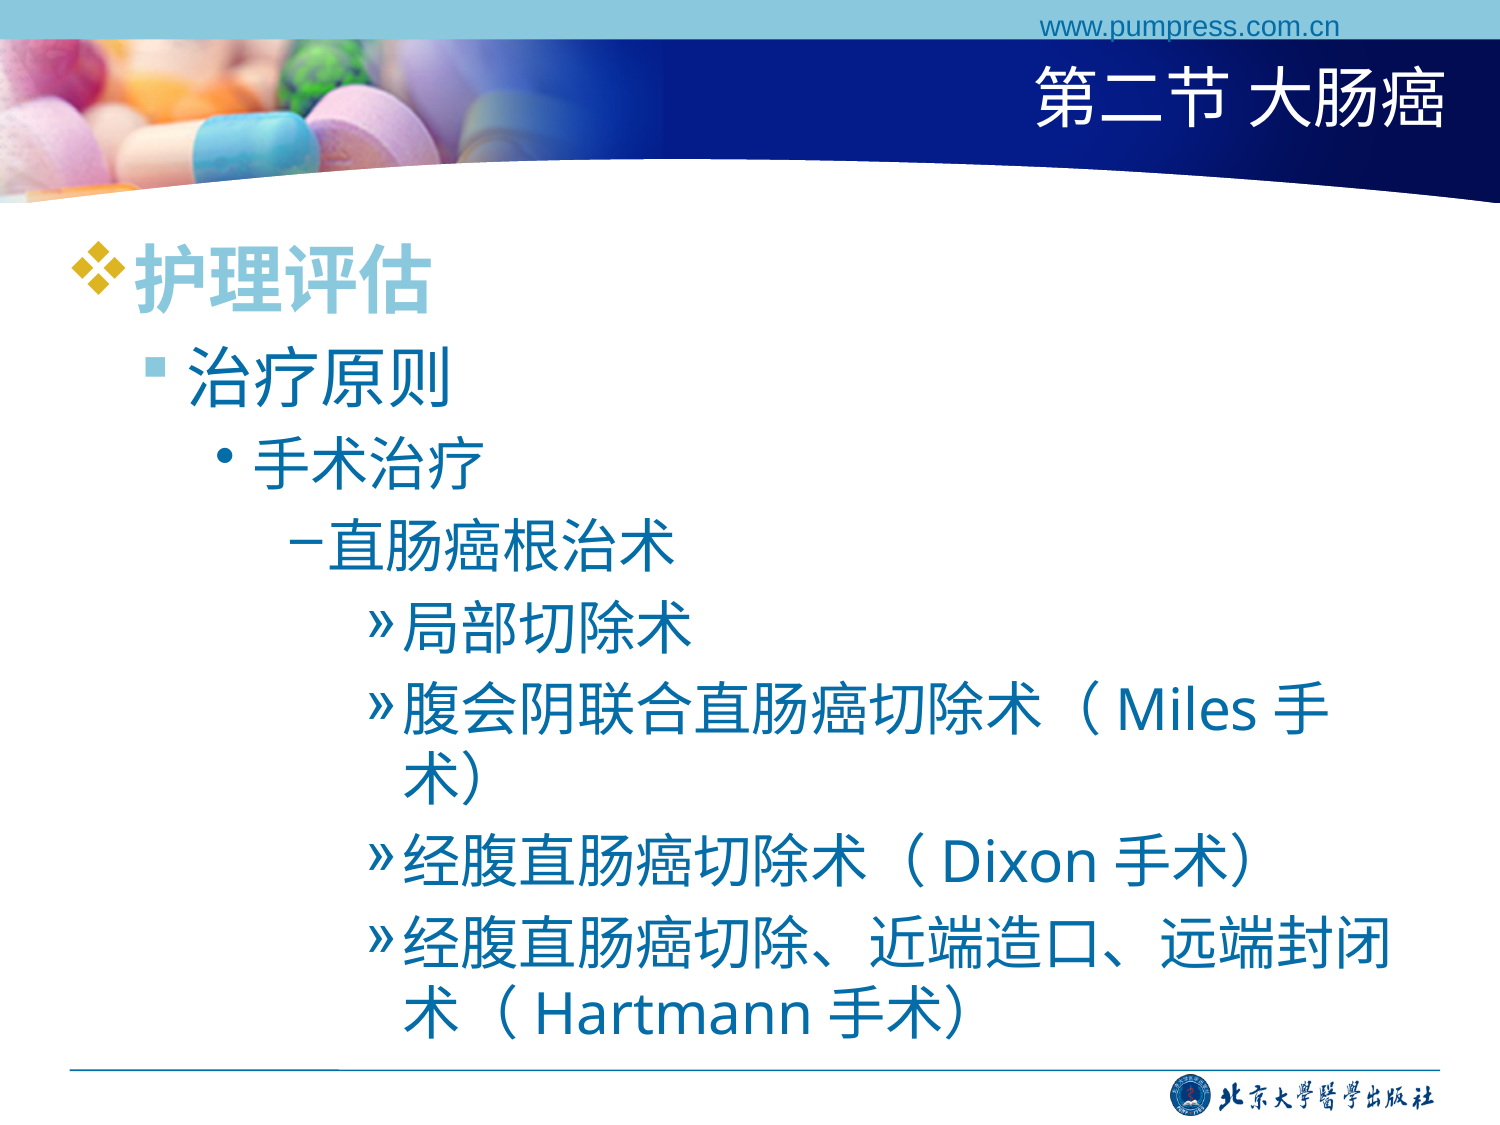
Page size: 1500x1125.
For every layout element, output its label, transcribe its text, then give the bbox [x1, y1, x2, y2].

picture [1170, 1074, 1436, 1118]
picture [0, 40, 1500, 203]
title 第二节 大肠癌 [137, 49, 1463, 143]
slide_number www.pumpress.com.cn [1025, 0, 1463, 38]
list 护理评估 治疗原则 手术治疗 直肠癌根治术 局部切除术 腹会阴联合直肠癌切除术（Miles手术） 经腹直肠癌切除术（Dixon手术） 经腹直肠癌切除、近端造口、远端封闭术（Hartmann手术） [49, 224, 1463, 1026]
